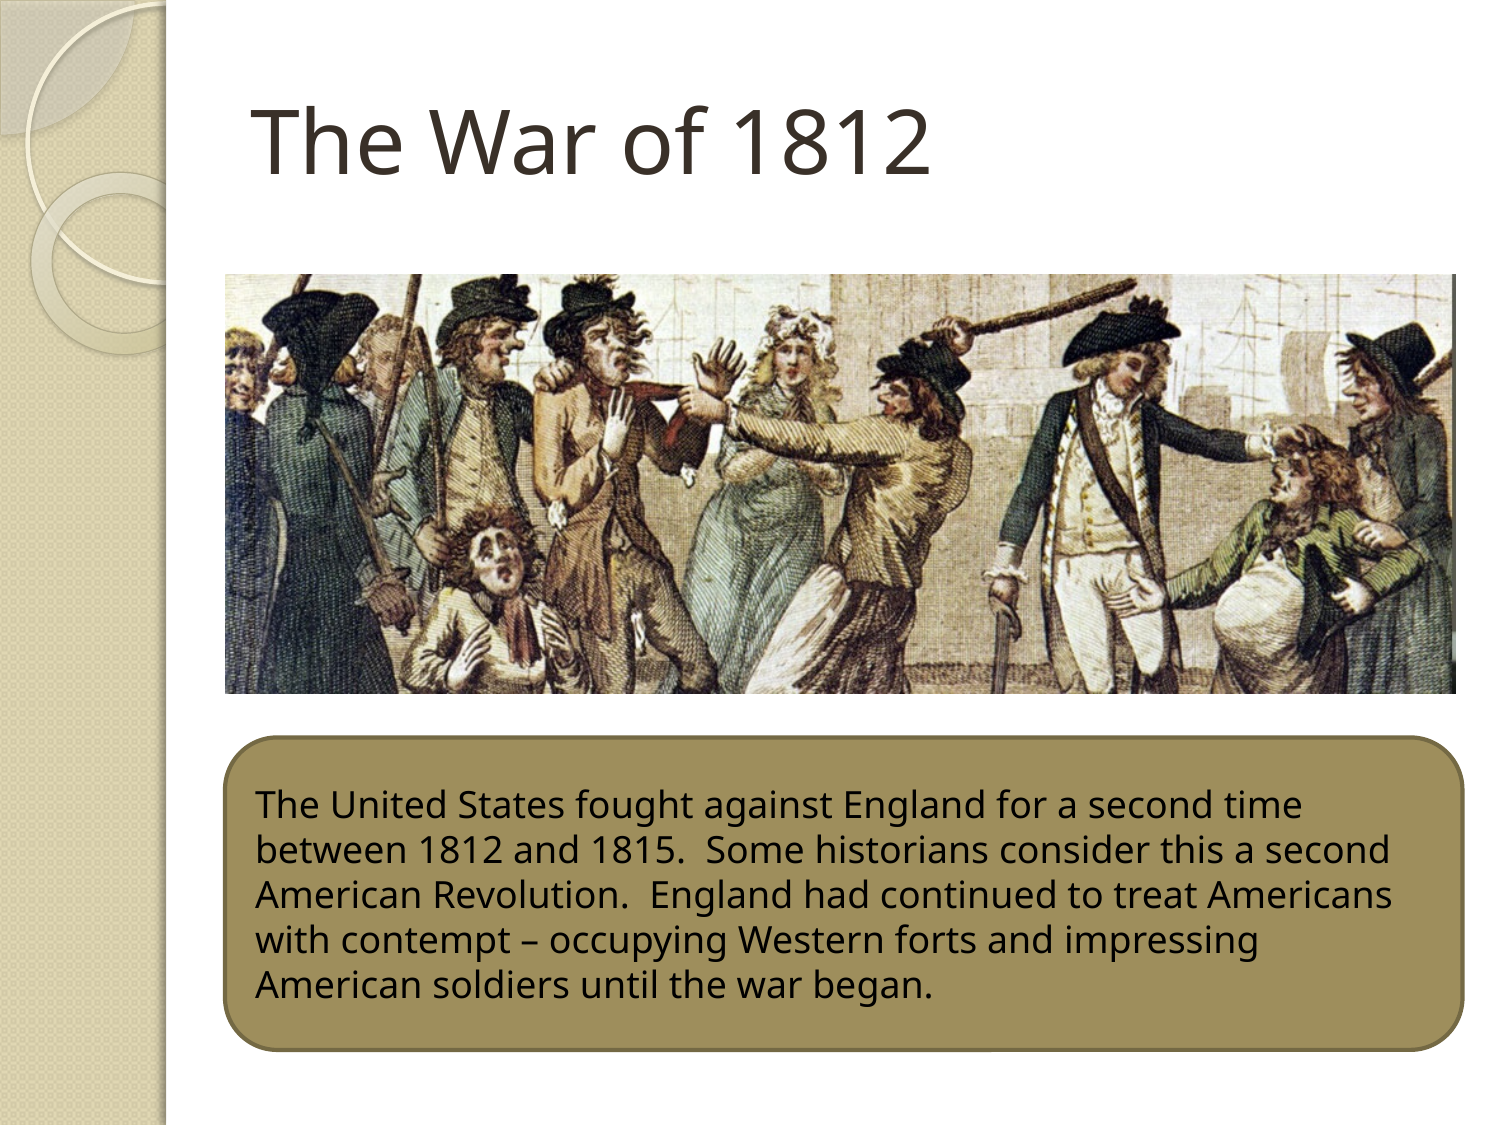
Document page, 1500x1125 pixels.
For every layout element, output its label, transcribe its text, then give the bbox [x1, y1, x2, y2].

text_box The United States fought against England for a second time between 1812 and 1815. Some historians consider this a second American Revolution. England had continued to treat Americans with contempt – occupying Western forts and impressing American soldiers until the war began. [222, 735, 1465, 1053]
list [224, 274, 1456, 694]
title The War of 1812 [235, 45, 1466, 233]
